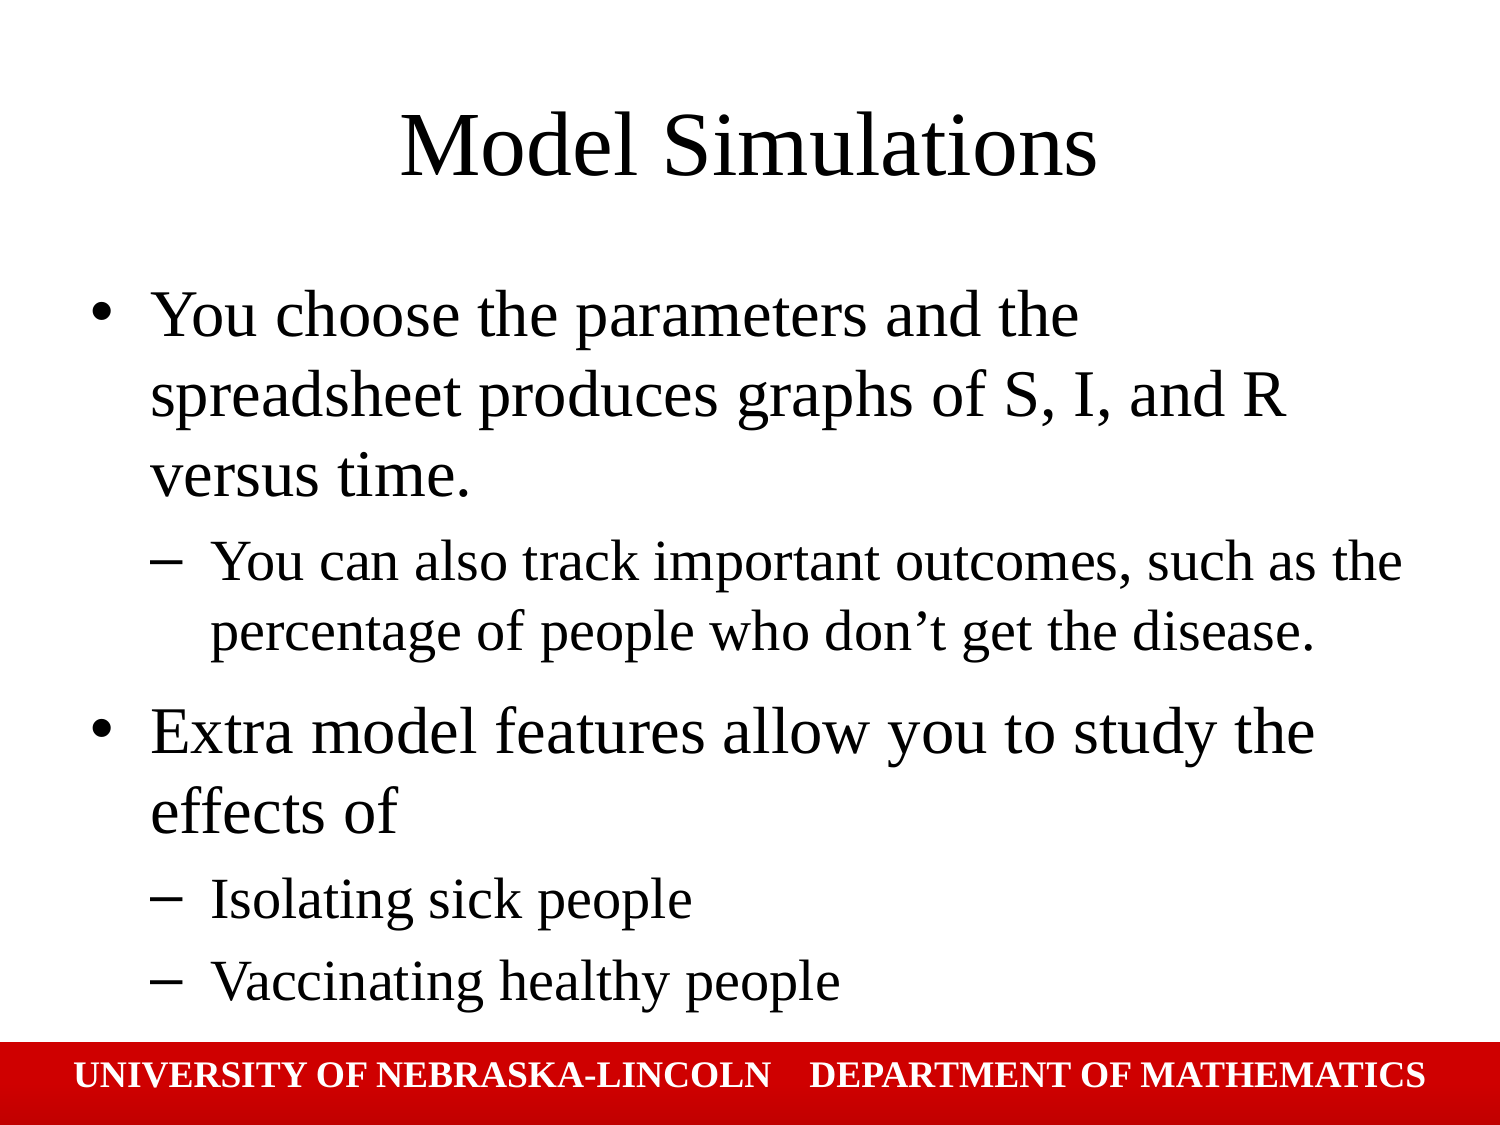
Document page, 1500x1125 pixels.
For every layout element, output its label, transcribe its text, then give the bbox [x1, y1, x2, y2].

list You choose the parameters and the spreadsheet produces graphs of S, I, and R versus time. You can also track important outcomes, such as the percentage of people who don’t get the disease. Extra model features allow you to study the effects of Isolating sick people Vaccinating healthy people [75, 262, 1425, 1005]
title Model Simulations [75, 45, 1425, 233]
